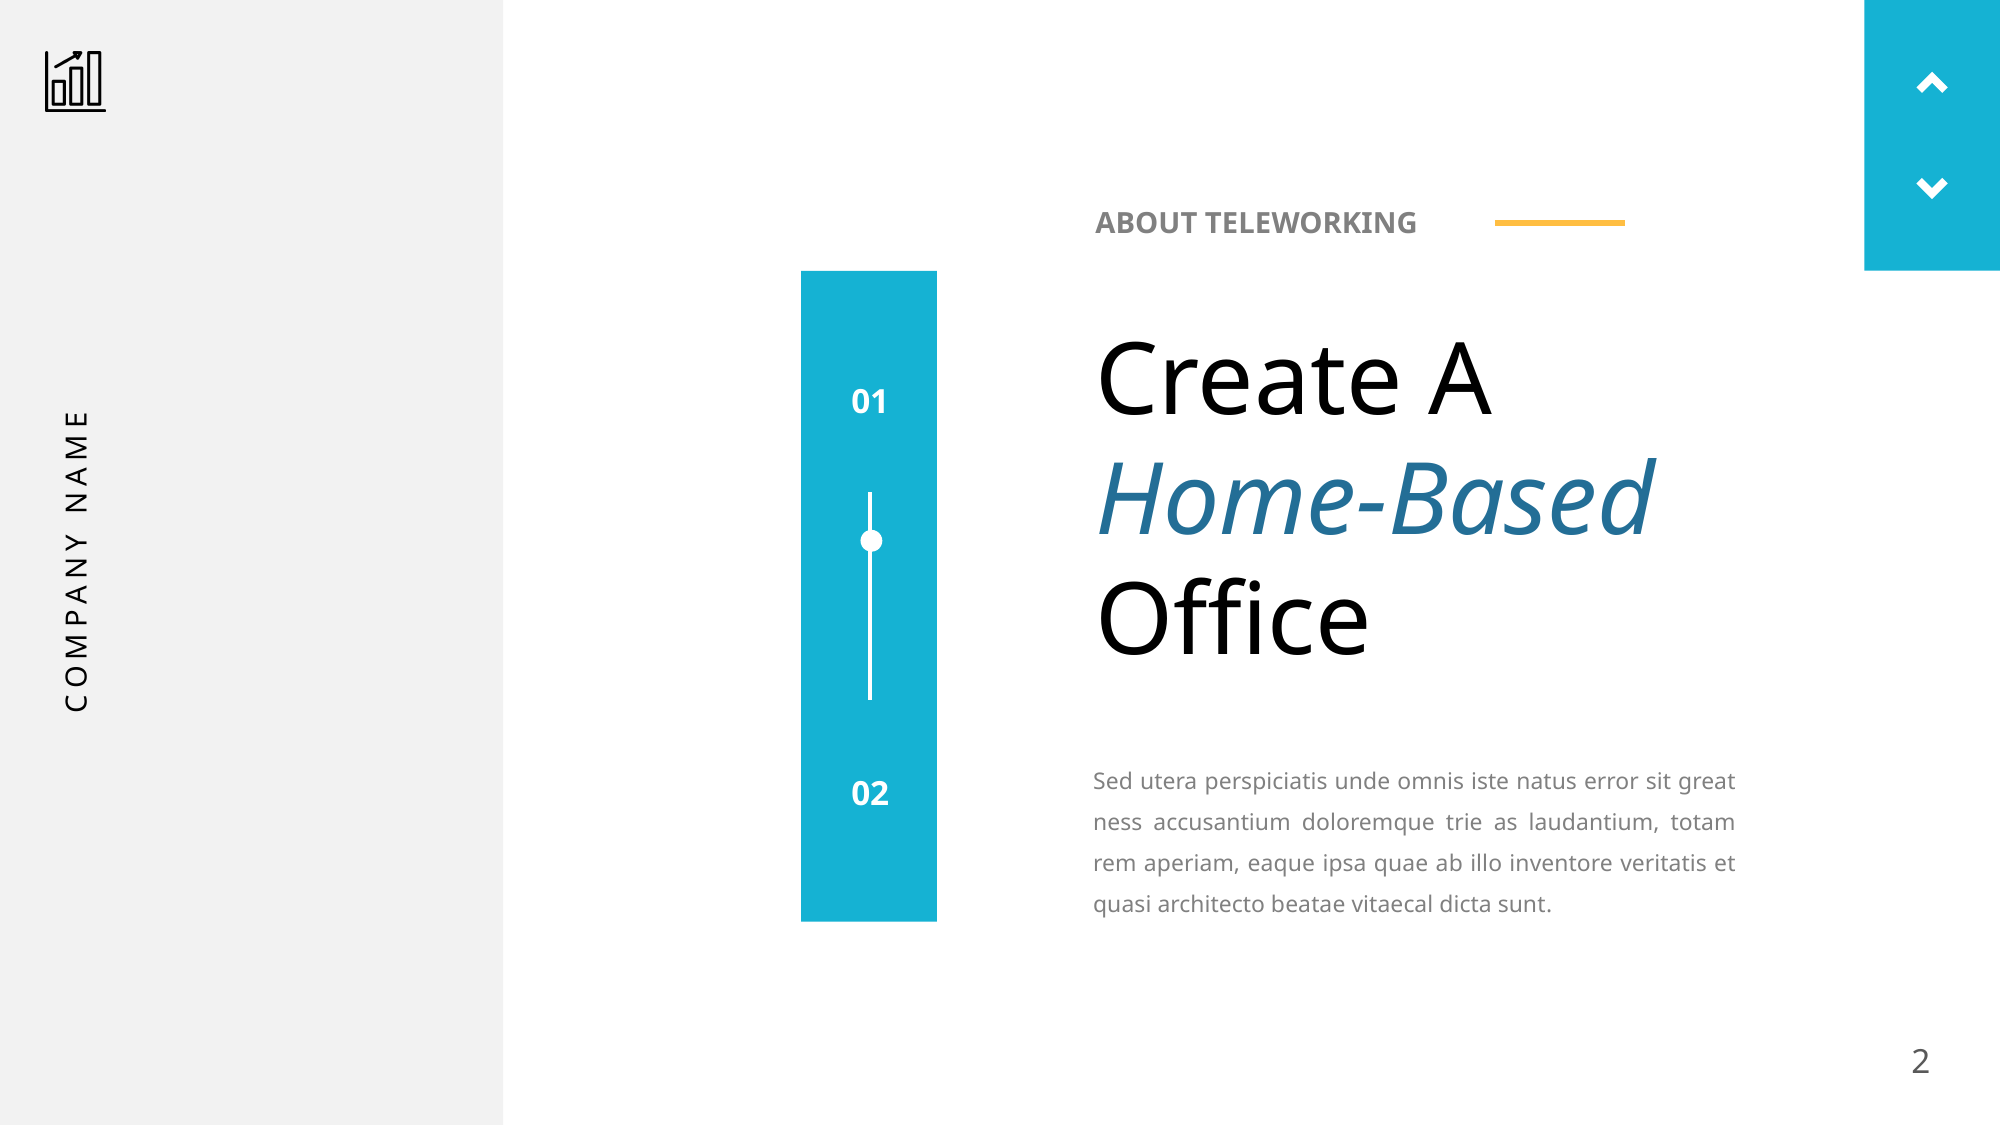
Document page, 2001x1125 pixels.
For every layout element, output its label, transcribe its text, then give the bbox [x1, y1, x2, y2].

text_box COMPANY NAME [50, 330, 100, 795]
text_box ABOUT TELEWORKING [1080, 197, 1472, 248]
text_box Create A Home-Based Office [1080, 307, 1714, 683]
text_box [1921, 76, 1944, 195]
text_box [870, 270, 938, 923]
text_box Sed utera perspiciatis unde omnis iste natus error sit great ness accusantium doloremque trie as laudantium, totam rem aperiam, eaque ipsa quae ab illo inventore veritatis et quasi architecto beatae vitaecal dicta sunt. [1078, 745, 1752, 925]
picture [45, 51, 106, 112]
text_box [1863, 0, 2000, 272]
picture [157, 124, 870, 1001]
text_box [833, 372, 907, 821]
